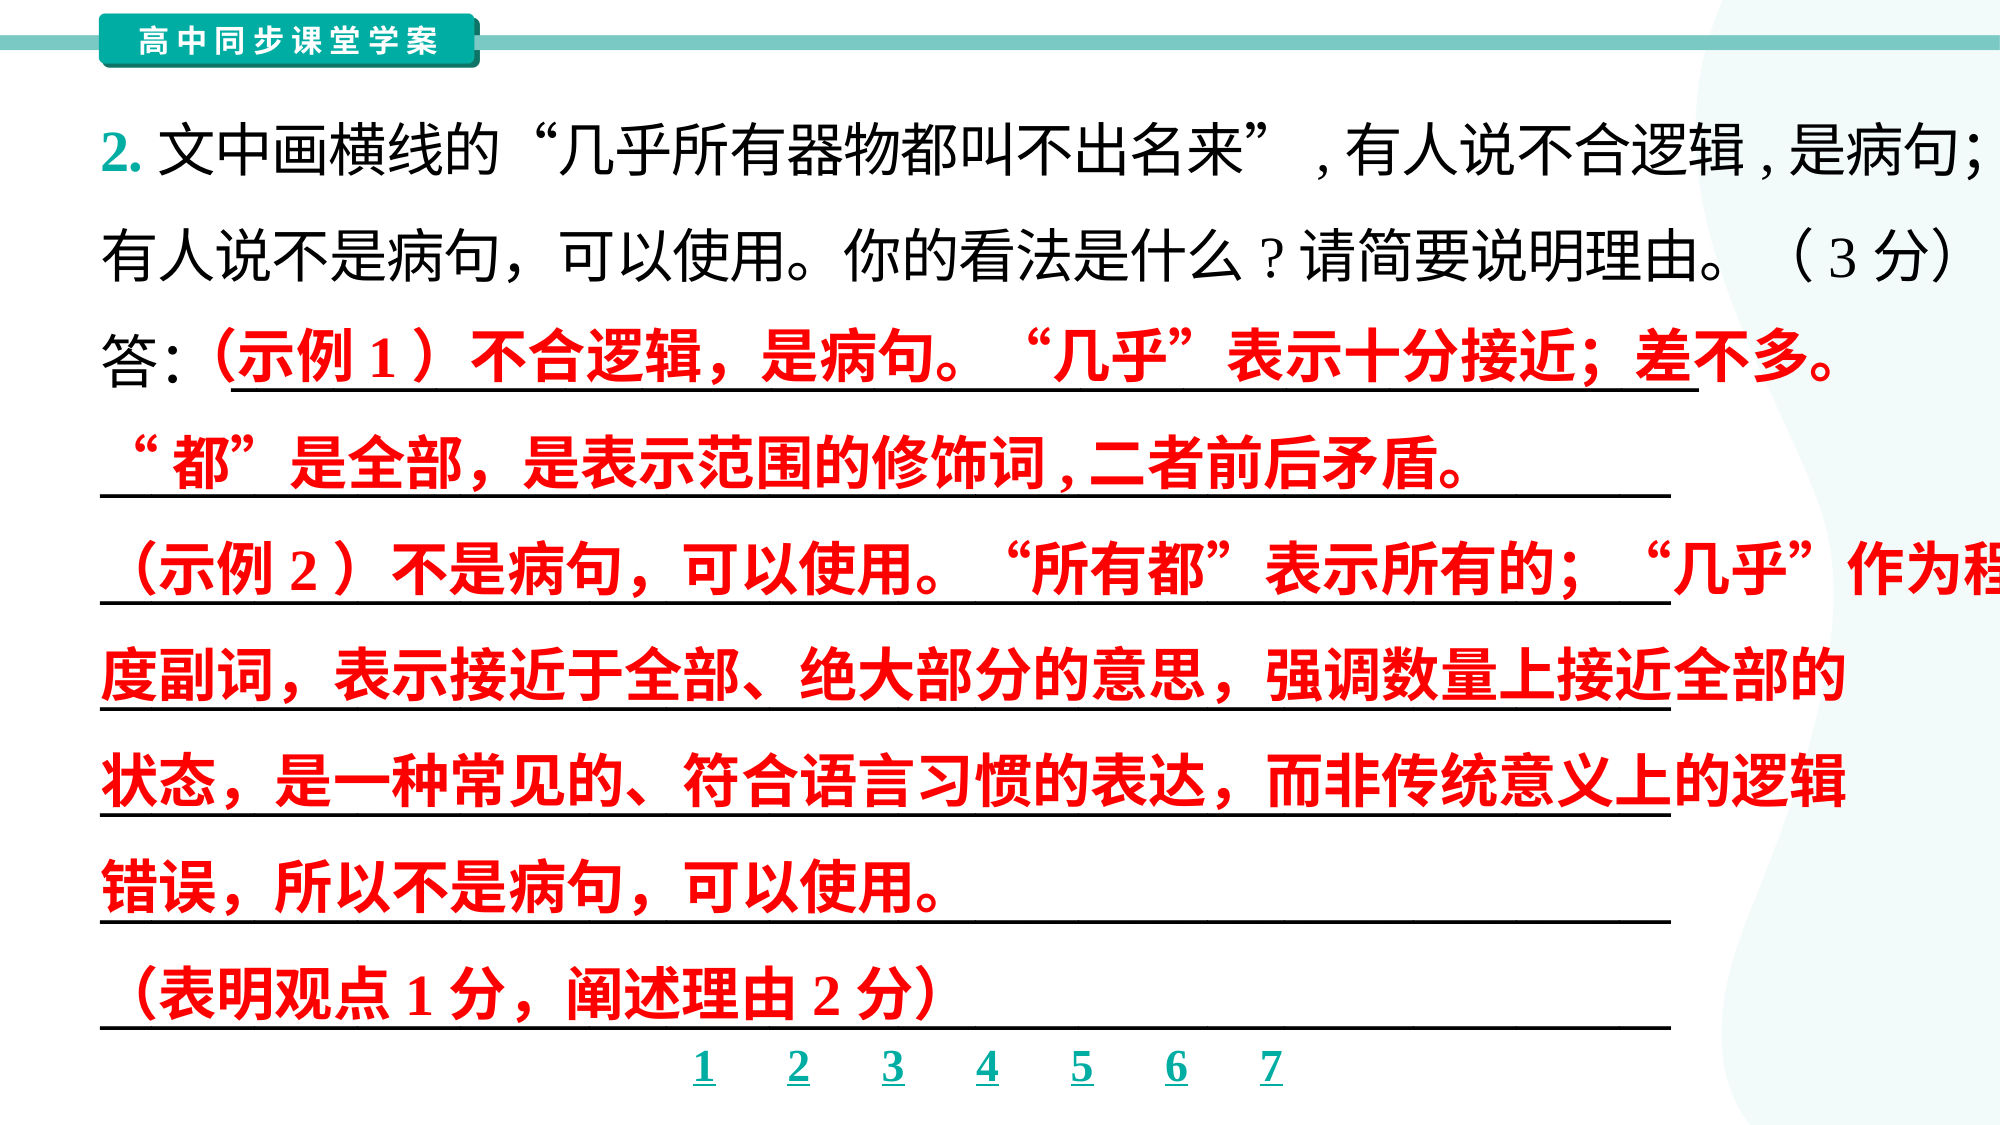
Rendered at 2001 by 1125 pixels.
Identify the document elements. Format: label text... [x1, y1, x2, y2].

text_box （示例1）不合逻辑，是病句。“几乎”表示十分接近；差不多。 “都”是全部，是表示范围的修饰词,二者前后矛盾。 （示例2）不是病句，可以使用。“所有都”表示所有的；“几乎”作为程 度副词，表示接近于全部、绝大部分的意思，强调数量上接近全部的 状态，是一种常见的、符合语言习惯的表达，而非传统意义上的逻辑 错误，所以不是病句，可以使用。 （表明观点1分，阐述理由2分） [100, 283, 1899, 1027]
text_box 2.文中画横线的“几乎所有器物都叫不出名来”,有人说不合逻辑,是病句； 有人说不是病句，可以使用。你的看法是什么?请简要说明理由。（3分） 答：_________________________________________________________ _____________________________________________________________ _____________________________________________________________ _____________________________________________________________ _____________________________________________________________ _____________________________________________________________ _____________________________________________________________ [100, 76, 1899, 283]
picture [0, 0, 2000, 1125]
text_box 2.文中画横线的“几乎所有器物都叫不出名来”,有人说不合逻辑,是病句； 有人说不是病句，可以使用。你的看法是什么?请简要说明理由。（3分） 答：_________________________________________________________ _____________________________________________________________ _____________________________________________________________ _____________________________________________________________ _____________________________________________________________ _____________________________________________________________ _____________________________________________________________ [100, 1027, 1899, 1033]
